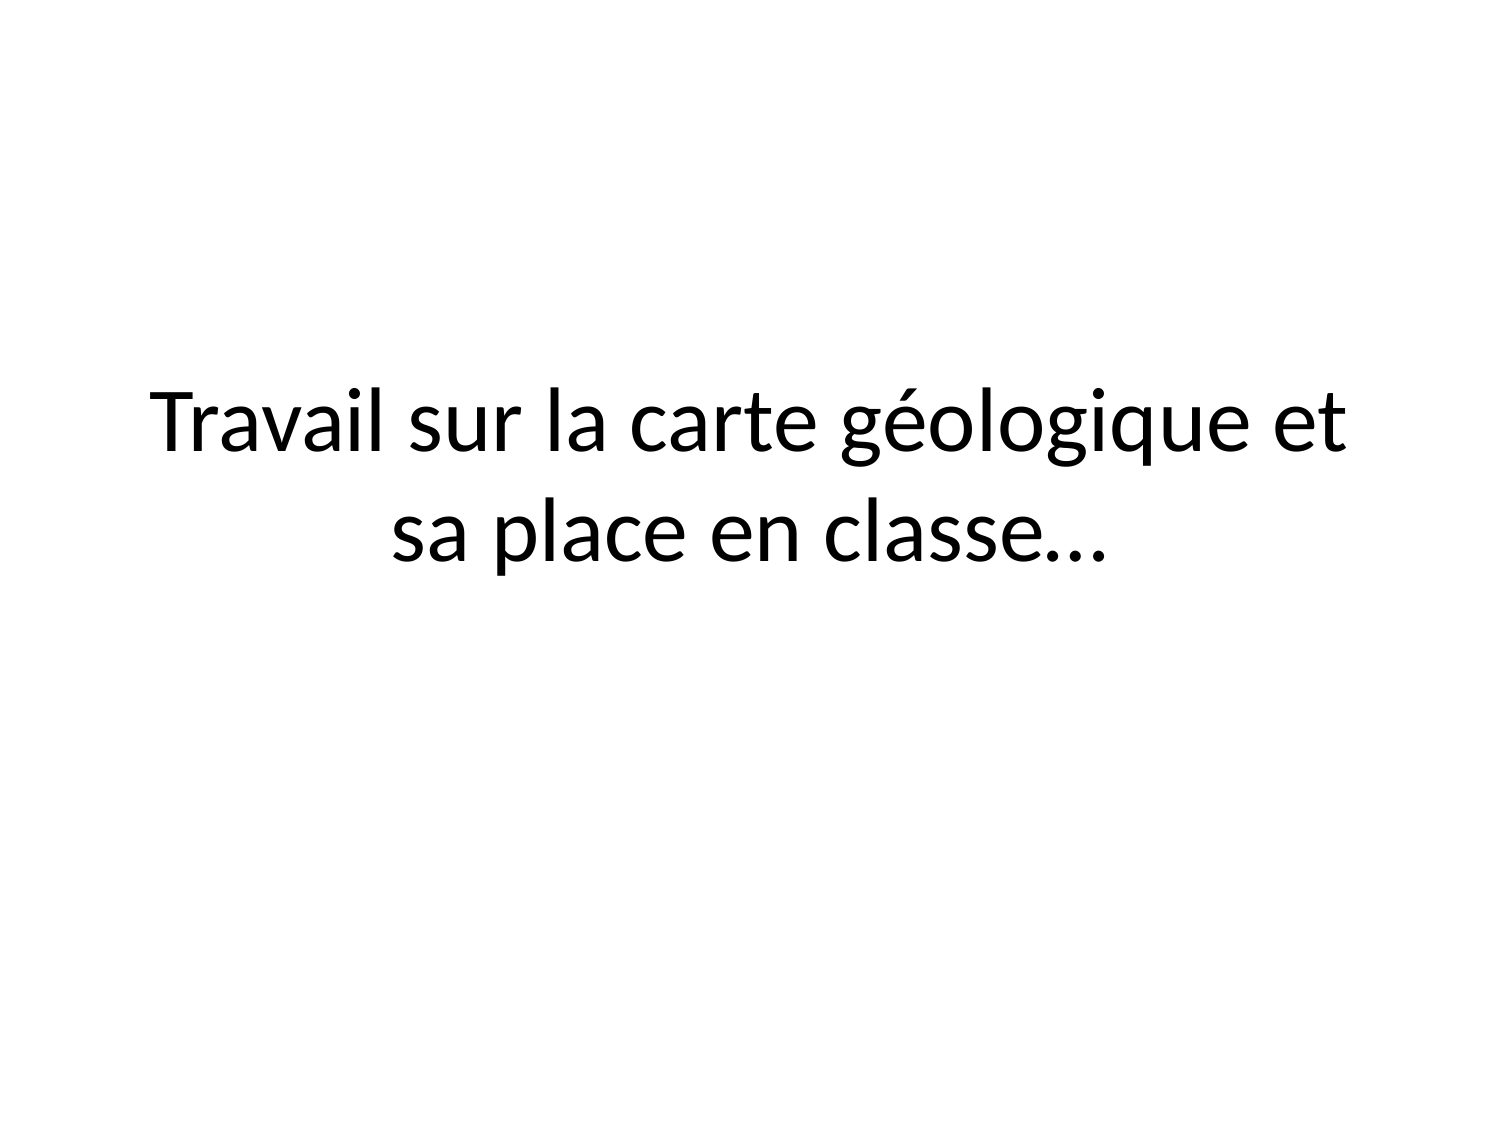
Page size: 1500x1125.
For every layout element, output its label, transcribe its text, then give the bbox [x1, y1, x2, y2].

title Travail sur la carte géologique et sa place en classe… [112, 349, 1388, 591]
